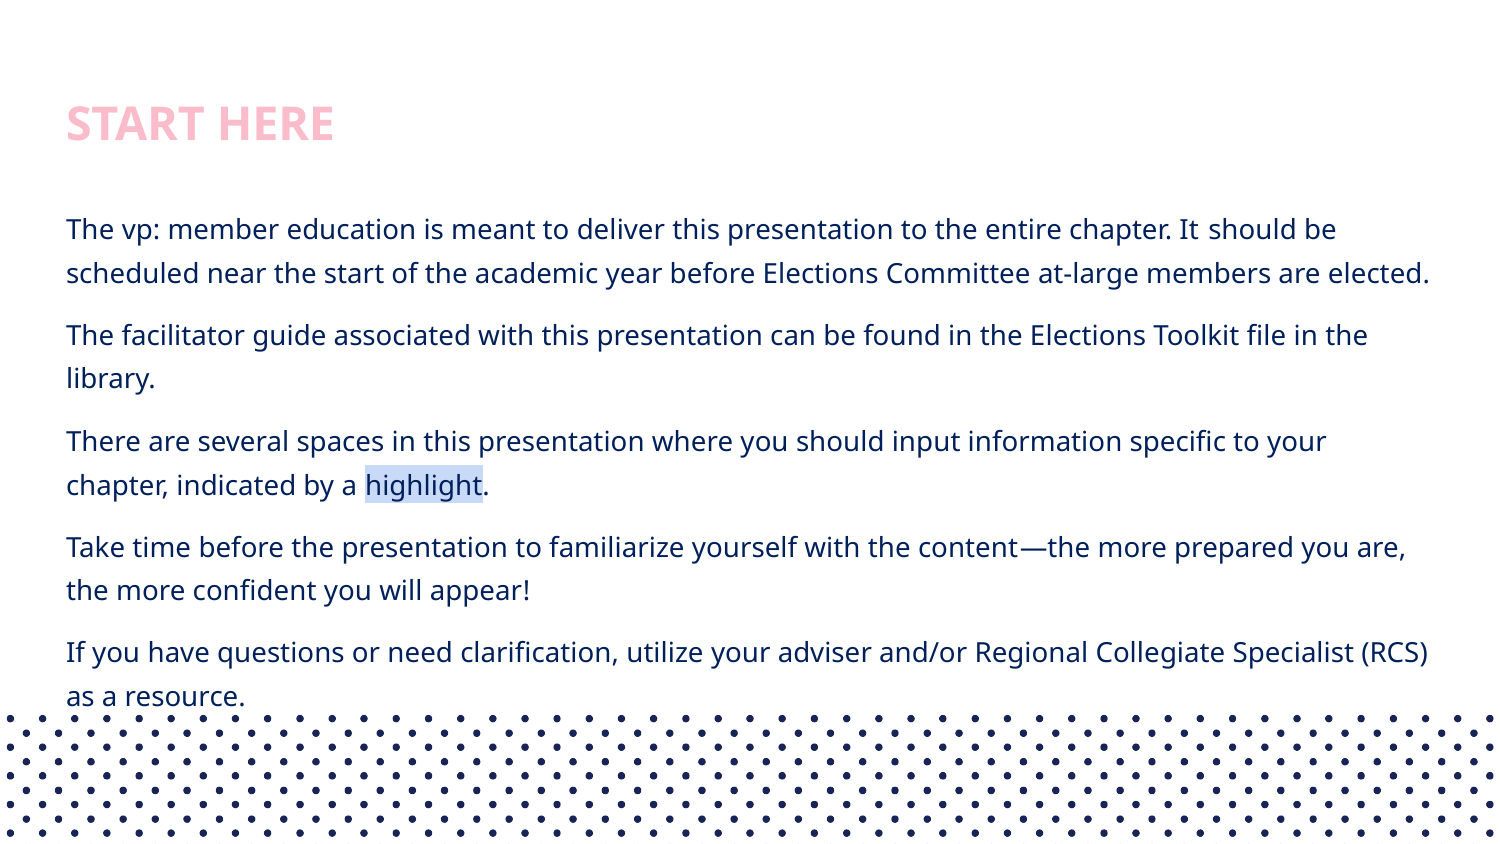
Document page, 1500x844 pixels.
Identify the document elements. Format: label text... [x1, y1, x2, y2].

picture [0, 711, 1500, 844]
title START HERE [51, 75, 1449, 170]
list The vp: member education is meant to deliver this presentation to the entire chapter. It should be scheduled near the start of the academic year before Elections Committee at-large members are elected. The facilitator guide associated with this presentation can be found in the Elections Toolkit file in the library. There are several spaces in this presentation where you should input information specific to your chapter, indicated by a highlight. Take time before the presentation to familiarize yourself with the content—the more prepared you are, the more confident you will appear! If you have questions or need clarification, utilize your adviser and/or Regional Collegiate Specialist (RCS) as a resource. [51, 189, 1449, 750]
